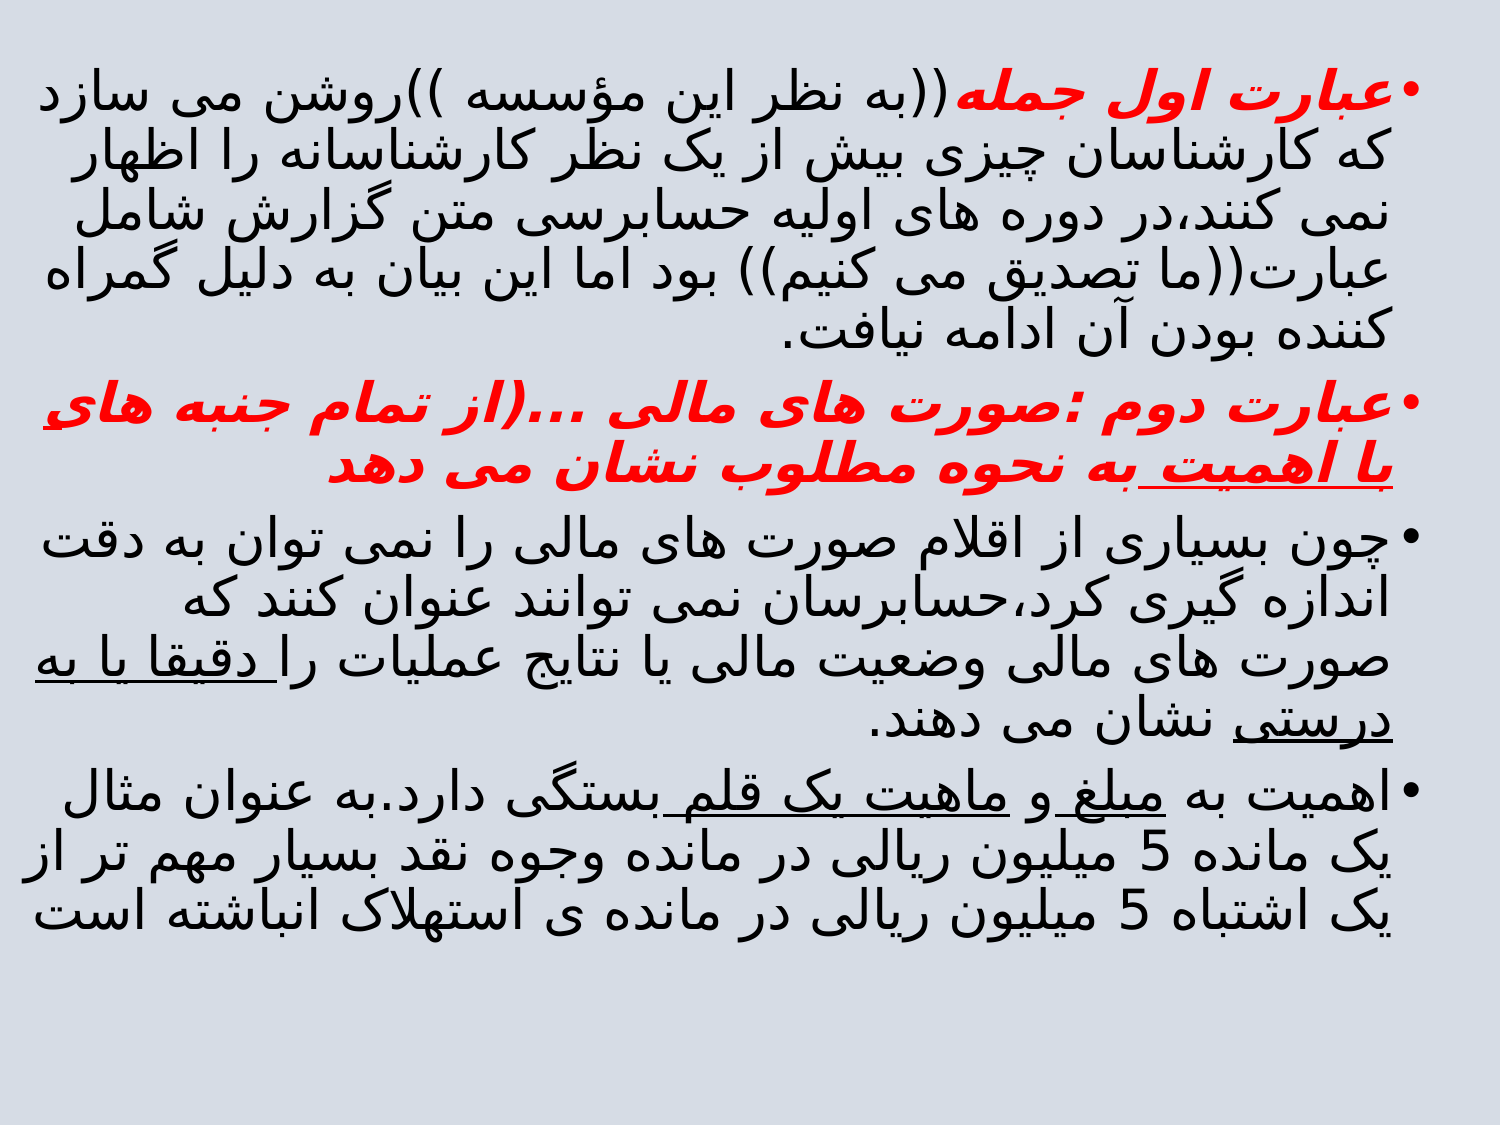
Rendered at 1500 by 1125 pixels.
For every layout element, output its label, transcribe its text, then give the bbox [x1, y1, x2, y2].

list عبارت اول جمله((به نظر این مؤسسه ))روشن می سازد که کارشناسان چیزی بیش از یک نظر کارشناسانه را اظهار نمی کنند،در دوره های اولیه حسابرسی متن گزارش شامل عبارت((ما تصدیق می کنیم)) بود اما این بیان به دلیل گمراه کننده بودن آن ادامه نیافت. عبارت دوم :صورت های مالی ...(از تمام جنبه های با اهمیت به نحوه مطلوب نشان می دهد چون بسیاری از اقلام صورت های مالی را نمی توان به دقت اندازه گیری کرد،حسابرسان نمی توانند عنوان کنند که صورت های مالی وضعیت مالی یا نتایج عملیات را دقیقا یا به درستی نشان می دهند. اهمیت به مبلغ و ماهیت یک قلم بستگی دارد.به عنوان مثال یک مانده 5 میلیون ریالی در مانده وجوه نقد بسیار مهم تر از یک اشتباه 5 میلیون ریالی در مانده ی استهلاک انباشته است [0, 54, 1436, 1005]
